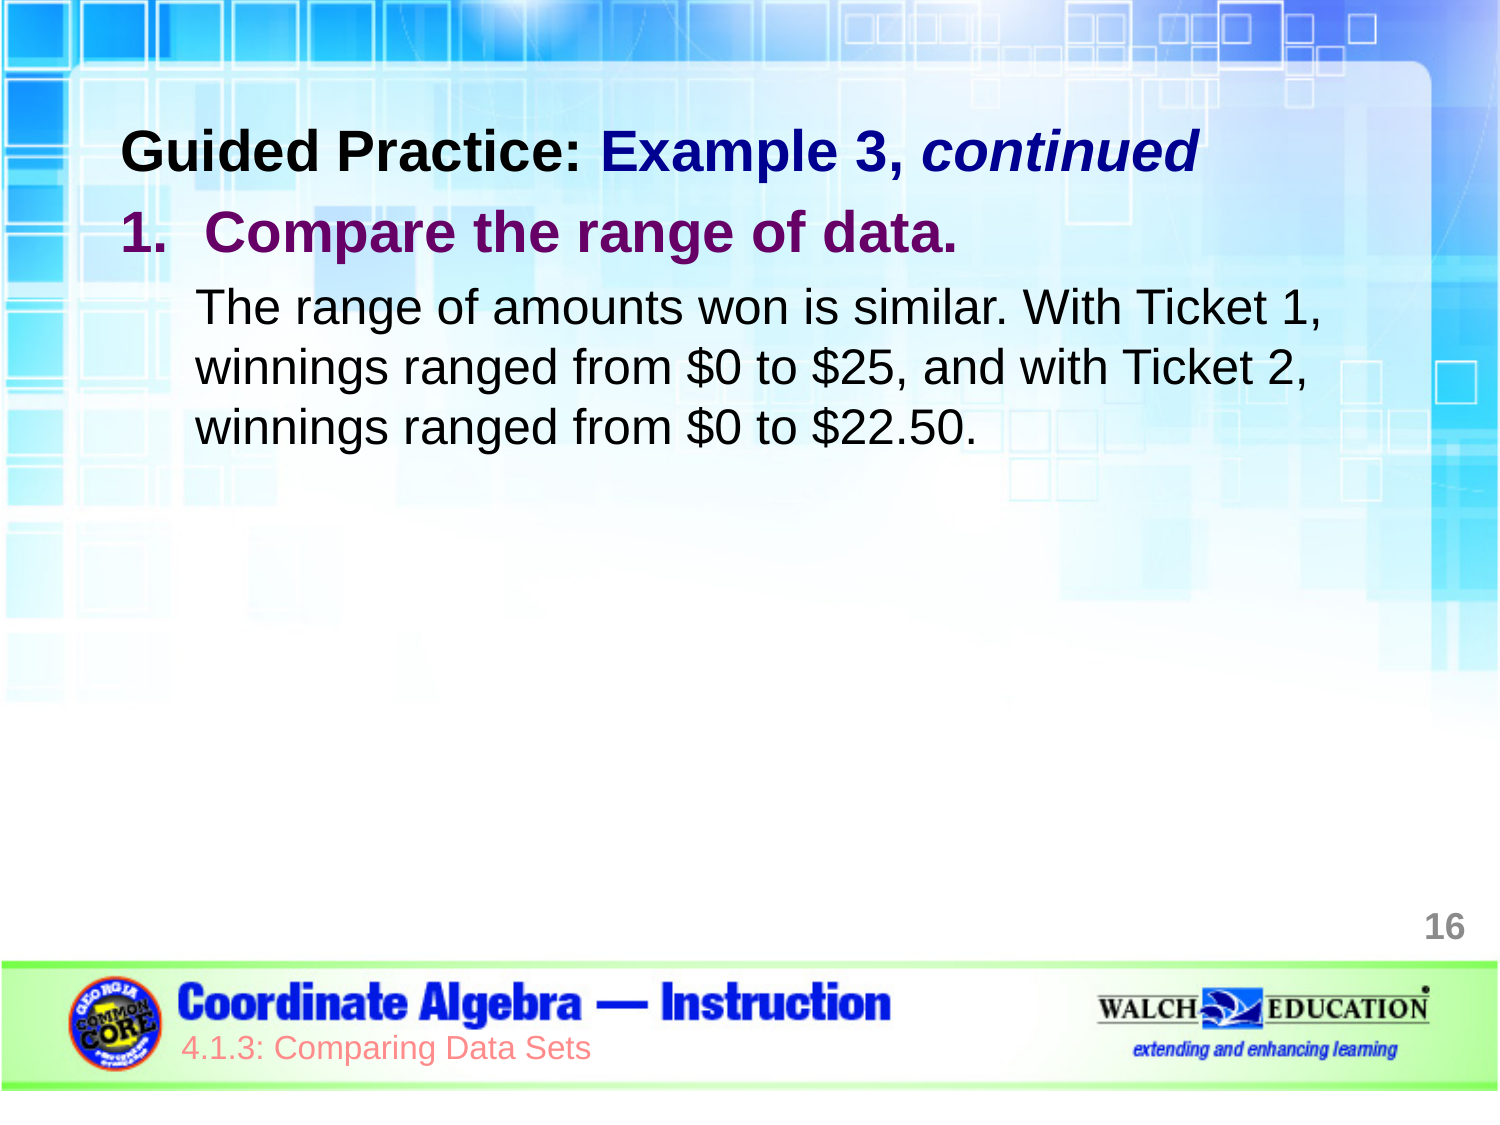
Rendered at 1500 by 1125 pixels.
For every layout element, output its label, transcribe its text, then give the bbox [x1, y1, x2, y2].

picture [1, 0, 1500, 1091]
footer 4.1.3: Comparing Data Sets [166, 1024, 1080, 1069]
slide_number 16 [1361, 901, 1481, 949]
subtitle Guided Practice: Example 3, continued Compare the range of data. The range of amounts won is similar. With Ticket 1, winnings ranged from $0 to $25, and with Ticket 2, winnings ranged from $0 to $22.50. [105, 105, 1394, 925]
